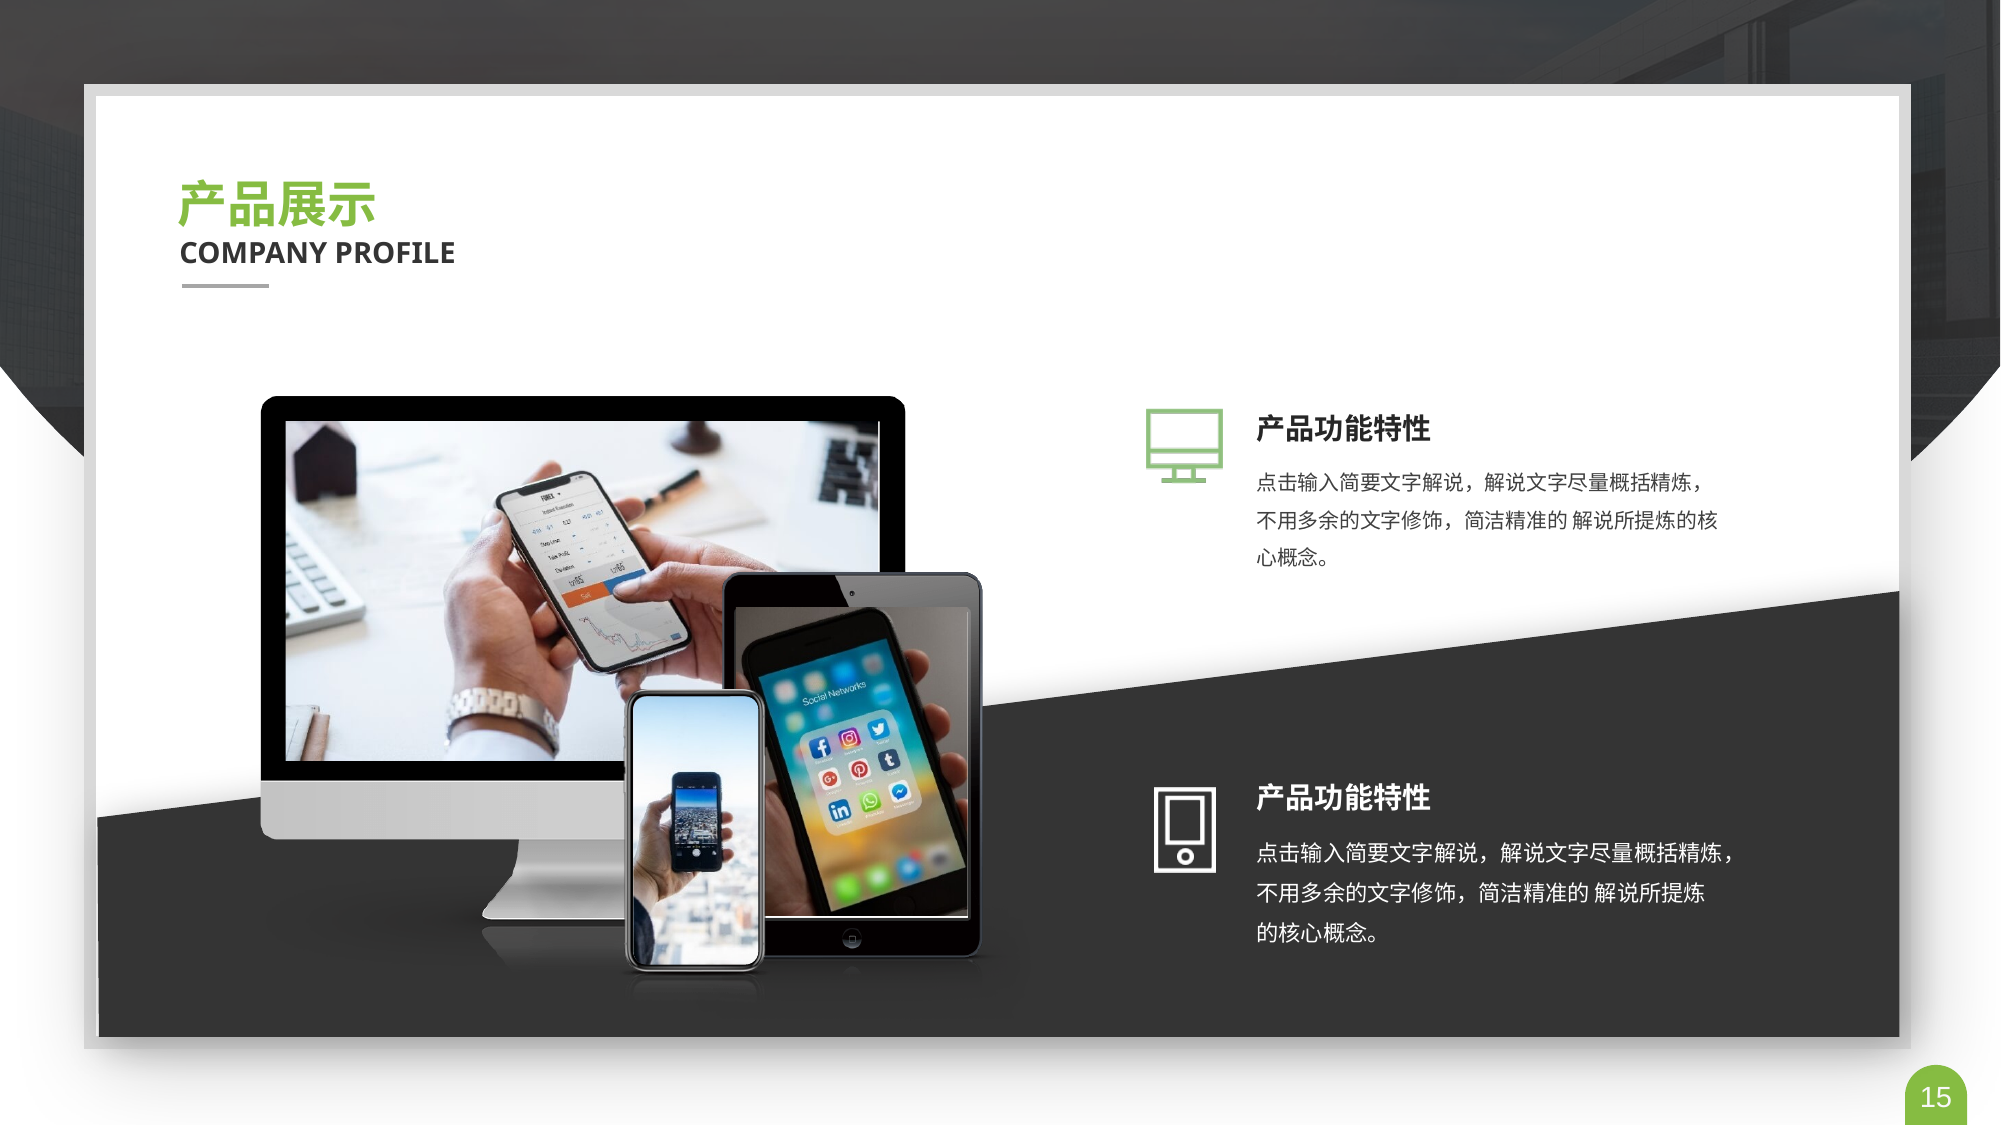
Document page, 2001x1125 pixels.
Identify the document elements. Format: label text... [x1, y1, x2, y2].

text_box 产品功能特性 [1241, 403, 1459, 450]
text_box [238, 396, 1041, 1091]
text_box 点击输入简要文字解说，解说文字尽量概括精炼，不用多余的文字修饰，简洁精准的 解说所提炼的核心概念。 [1241, 818, 1739, 953]
picture [1146, 408, 1223, 484]
text_box [96, 798, 238, 1038]
picture [1154, 787, 1216, 873]
text_box 点击输入简要文字解说，解说文字尽量概括精炼，不用多余的文字修饰，简洁精准的 解说所提炼的核心概念。 [1241, 450, 1739, 578]
text_box [1041, 589, 1901, 1038]
text_box 产品功能特性 [1241, 771, 1459, 818]
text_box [162, 146, 749, 312]
